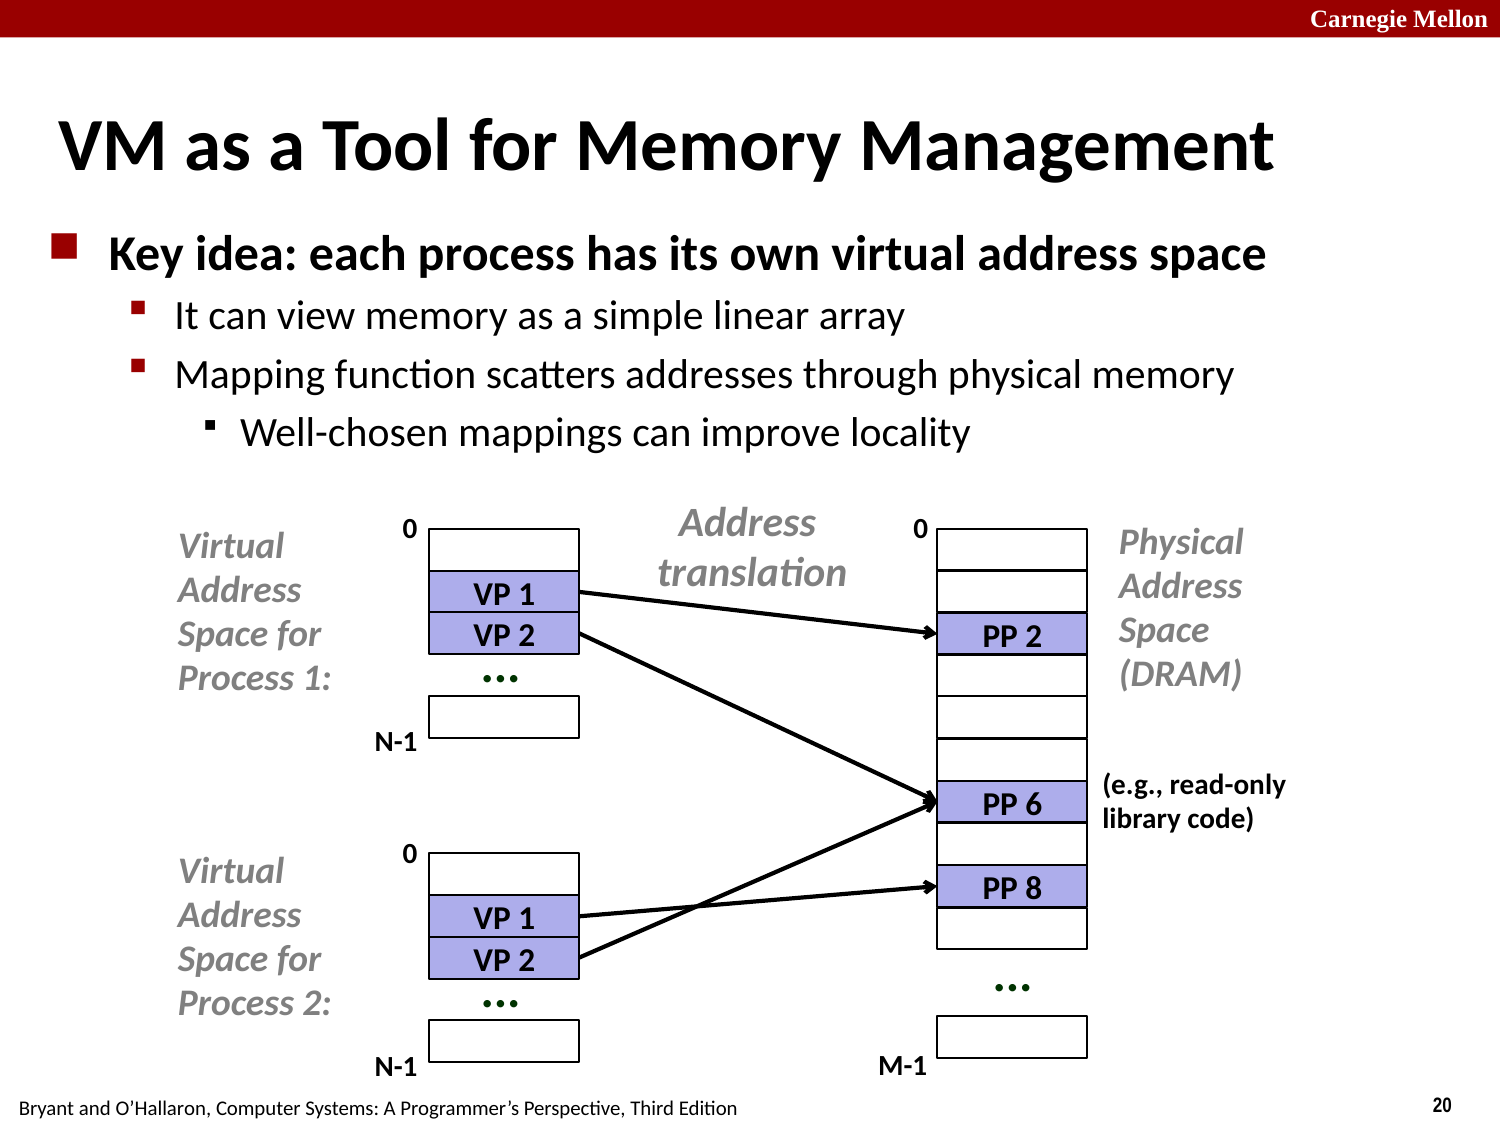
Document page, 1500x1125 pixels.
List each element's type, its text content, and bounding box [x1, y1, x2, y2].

text_box [429, 529, 580, 570]
text_box N-1 [359, 716, 433, 766]
text_box [942, 696, 1088, 738]
text_box 0 [387, 503, 433, 553]
text_box VP 2 [429, 612, 573, 655]
text_box ... [465, 633, 536, 701]
text_box Virtual Address Space for Process 1: [162, 516, 388, 707]
text_box Address translation [642, 487, 863, 590]
text_box (e.g., read-only library code) [1088, 760, 1326, 844]
text_box Physical Address Space (DRAM) [1104, 511, 1280, 703]
title VM as a Tool for Memory Management [42, 93, 1456, 188]
text_box ... [977, 941, 1048, 1010]
text_box [429, 1020, 580, 1063]
text_box [942, 907, 1088, 950]
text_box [578, 591, 938, 633]
text_box VP 1 [429, 895, 573, 936]
text_box 0 [898, 503, 944, 553]
text_box PP 8 [942, 865, 1088, 907]
text_box N-1 [359, 1041, 433, 1091]
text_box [578, 801, 938, 885]
text_box [937, 1016, 1088, 1058]
text_box M-1 [863, 1040, 943, 1090]
list Key idea: each process has its own virtual address space It can view memory as a simple linear array Mapping function scatters addresses through physical memory Well-chosen mappings can improve locality [37, 212, 1326, 419]
text_box [429, 695, 573, 738]
text_box VP 1 [429, 570, 580, 612]
text_box 0 [387, 828, 433, 878]
text_box PP 2 [942, 612, 1088, 654]
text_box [578, 885, 938, 917]
text_box [937, 528, 1088, 570]
text_box [942, 823, 1088, 865]
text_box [578, 633, 938, 801]
text_box [937, 570, 1088, 612]
text_box [429, 853, 573, 895]
text_box [942, 654, 1088, 696]
text_box ... [465, 957, 536, 1026]
text_box VP 2 [429, 936, 580, 979]
text_box [942, 738, 1088, 780]
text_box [578, 923, 938, 958]
text_box Virtual Address Space for Process 2: [162, 841, 388, 1032]
text_box PP 6 [941, 780, 1088, 823]
